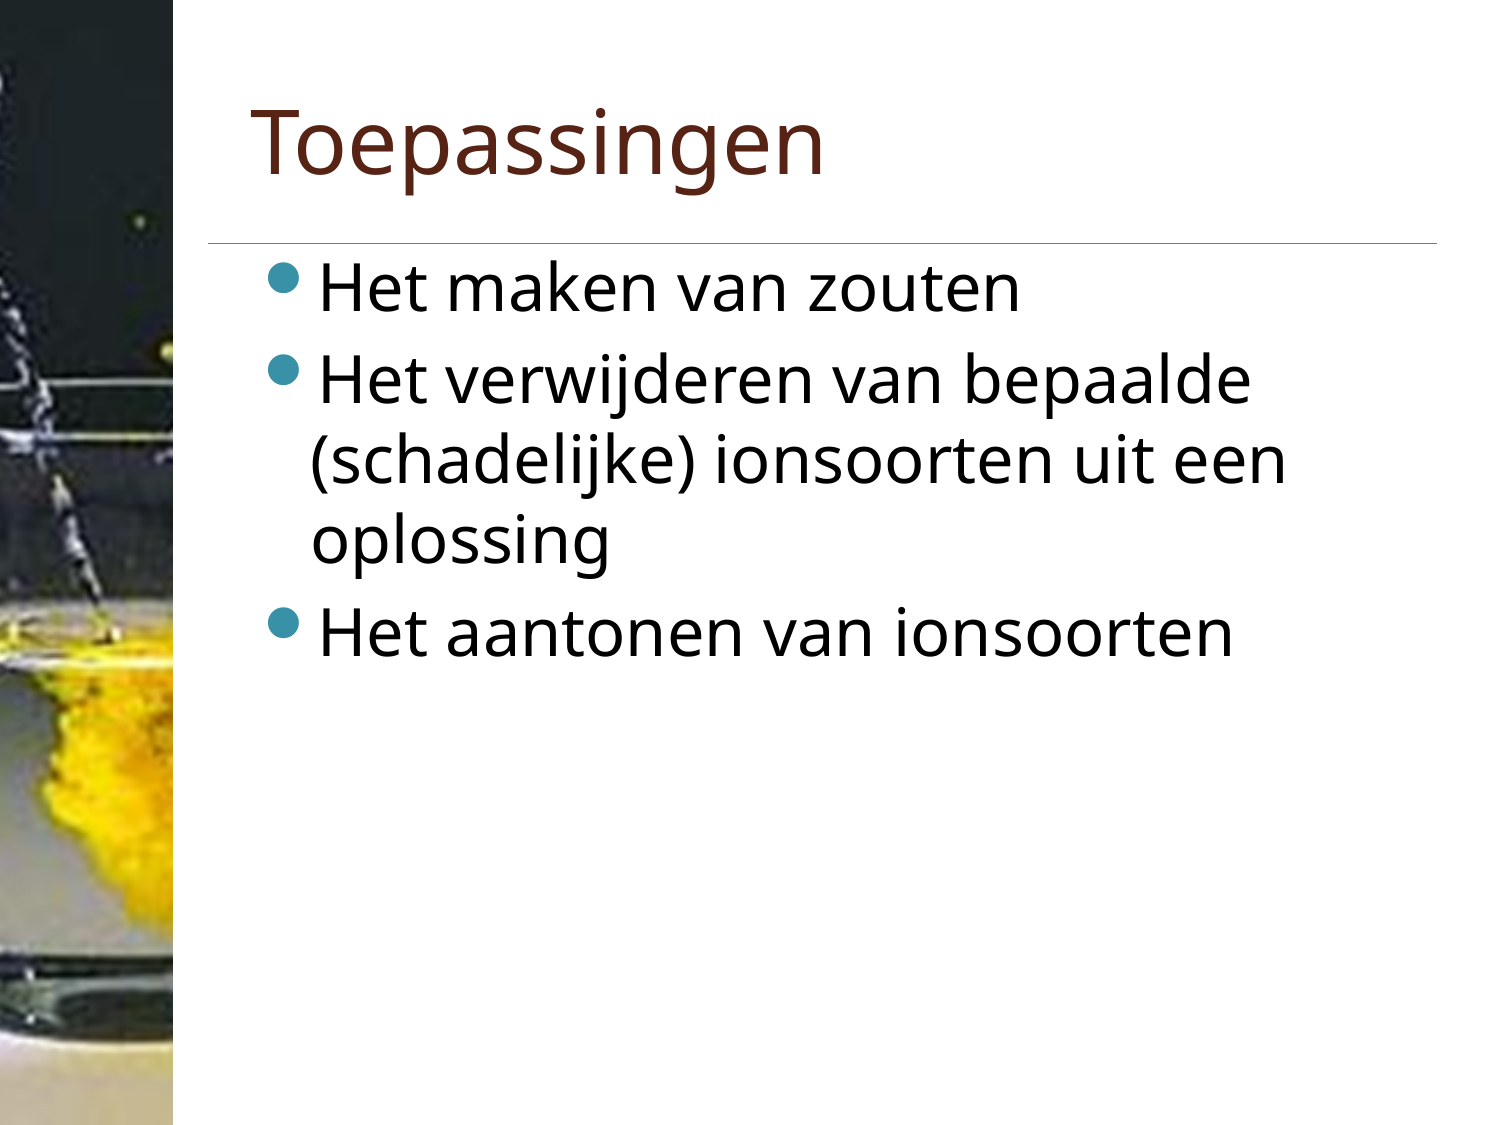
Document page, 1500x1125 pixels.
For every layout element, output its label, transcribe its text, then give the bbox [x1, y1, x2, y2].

picture [0, 0, 173, 1125]
title Toepassingen [235, 45, 1466, 233]
list Het maken van zouten Het verwijderen van bepaalde (schadelijke) ionsoorten uit een oplossing Het aantonen van ionsoorten [235, 237, 1466, 1025]
